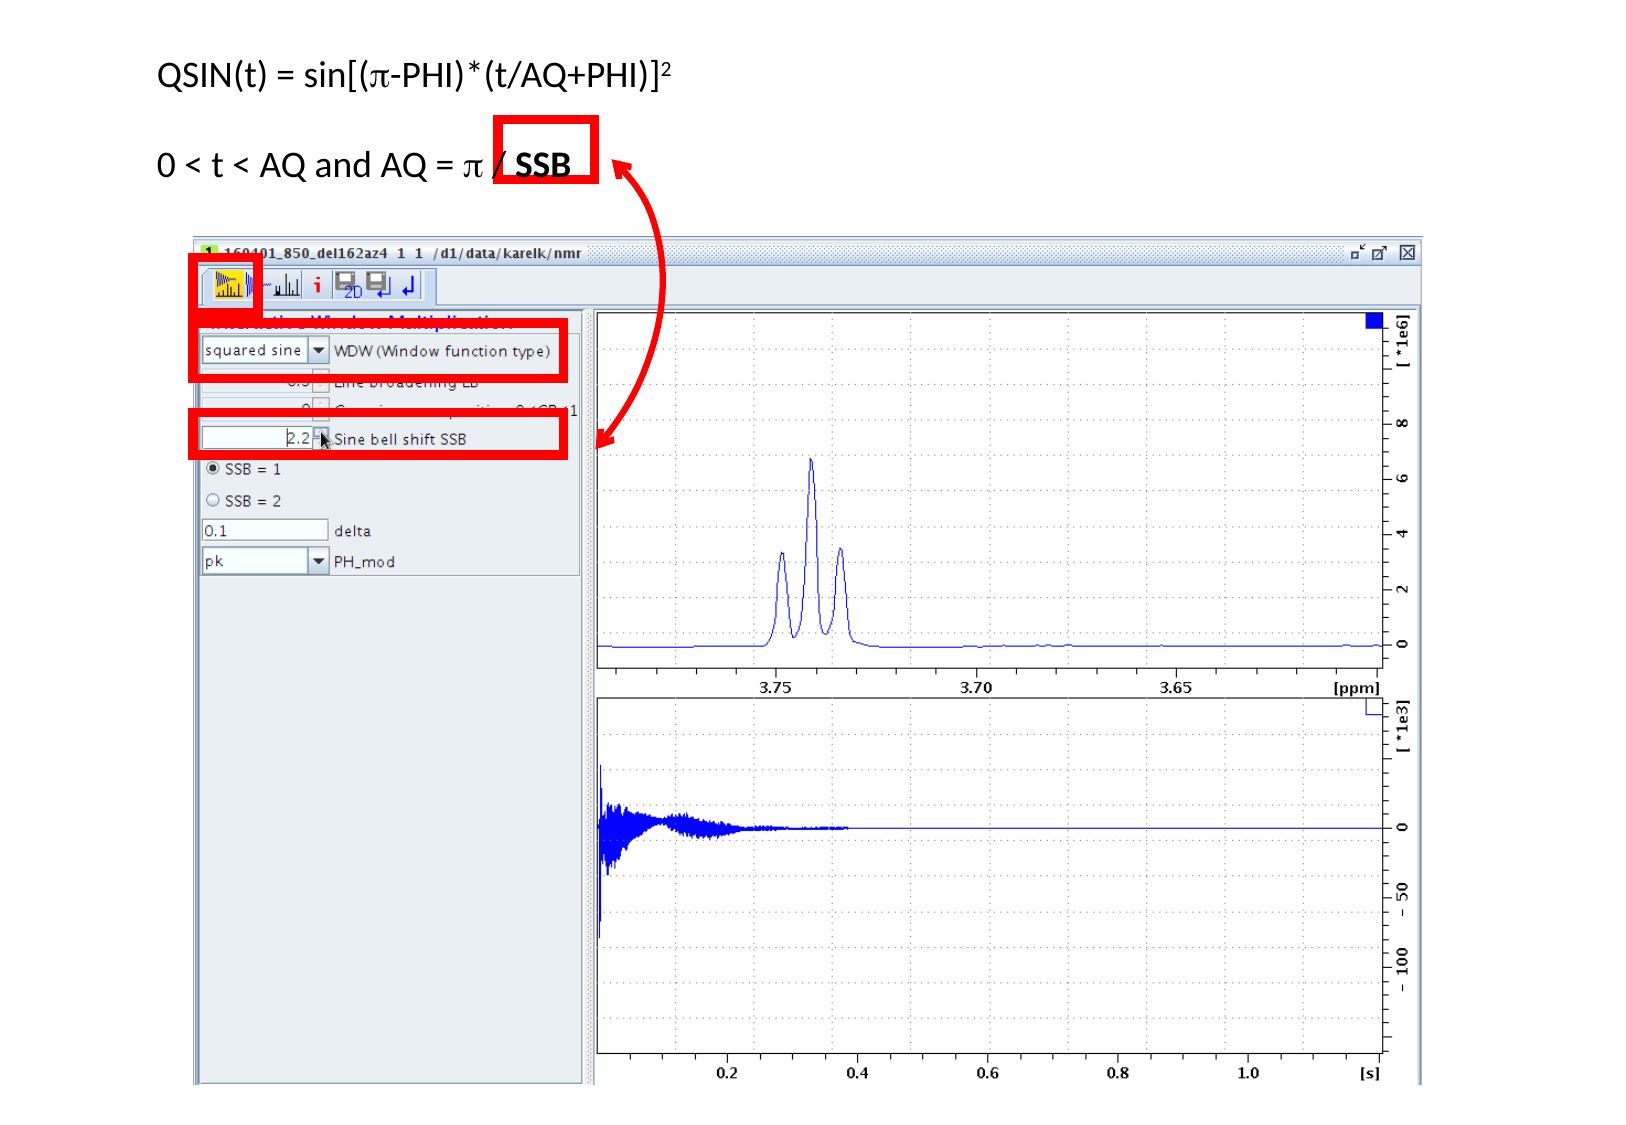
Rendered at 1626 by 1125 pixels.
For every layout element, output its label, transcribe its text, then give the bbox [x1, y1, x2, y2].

text_box [546, 159, 658, 235]
picture [192, 235, 1423, 1085]
text_box QSIN(t) = sin[(p-PHI)*(t/AQ+PHI)]2 0 < t < AQ and AQ = p / SSB [142, 42, 1405, 193]
